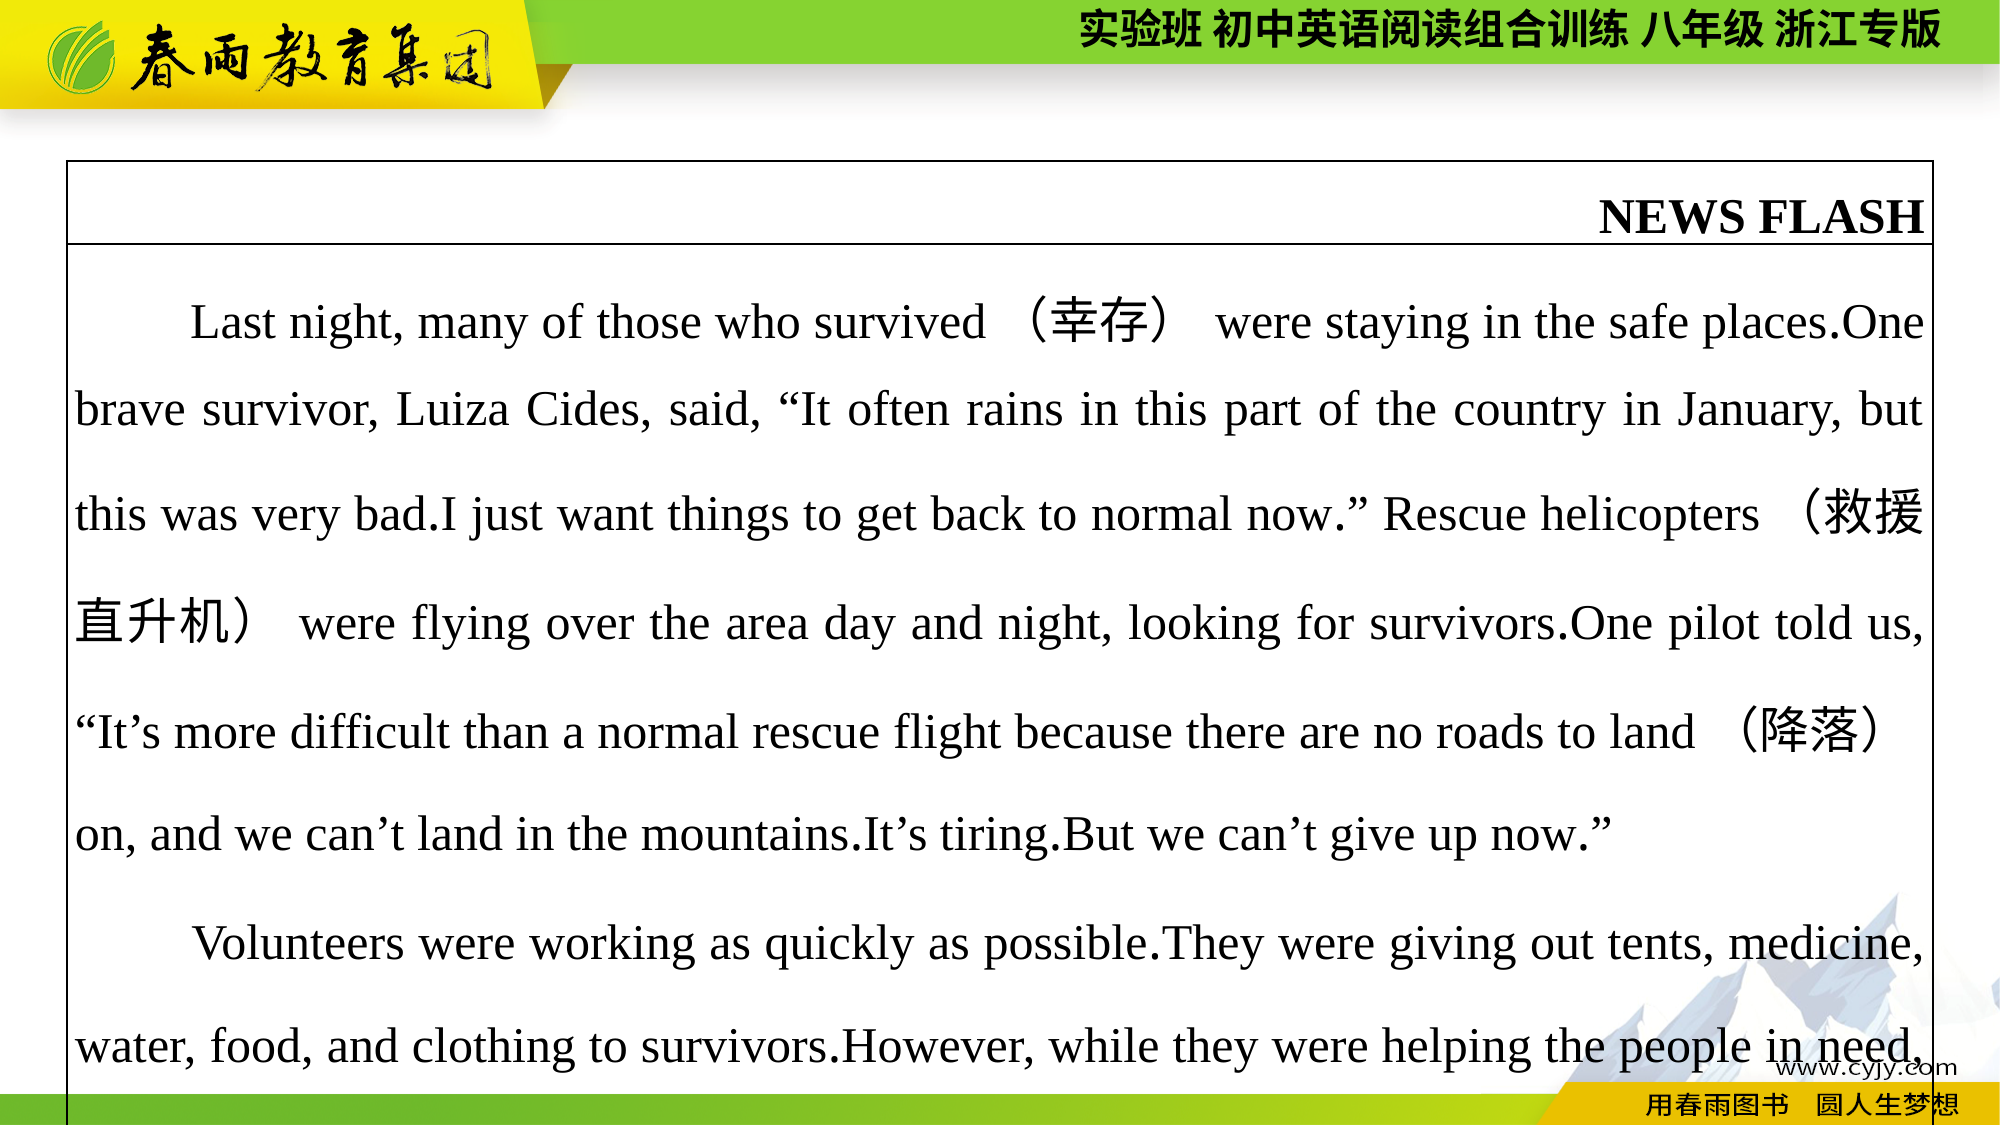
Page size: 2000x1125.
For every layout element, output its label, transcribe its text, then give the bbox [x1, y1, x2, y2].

table_header NEWS FLASH [68, 162, 1932, 243]
table_cell Last night, many of those who survived（幸存）were staying in the safe places.One brave survivor, Luiza Cides, said, “It often rains in this part of the country in January, but this was very bad.I just want things to get back to normal now.” Rescue helicopters（救援直升机）were flying over the area day and night, looking for survivors.One pilot told us, “It’s more difficult than a normal rescue flight because there are no roads to land（降落）on, and we can’t land in the mountains.It’s tiring.But we can’t give up now.” Volunteers were working as quickly as possible.They were giving out tents, medicine, water, food, and clothing to survivors.However, while they were helping the people in need, more landslides started. [68, 245, 1932, 1125]
picture [0, 0, 2000, 1125]
